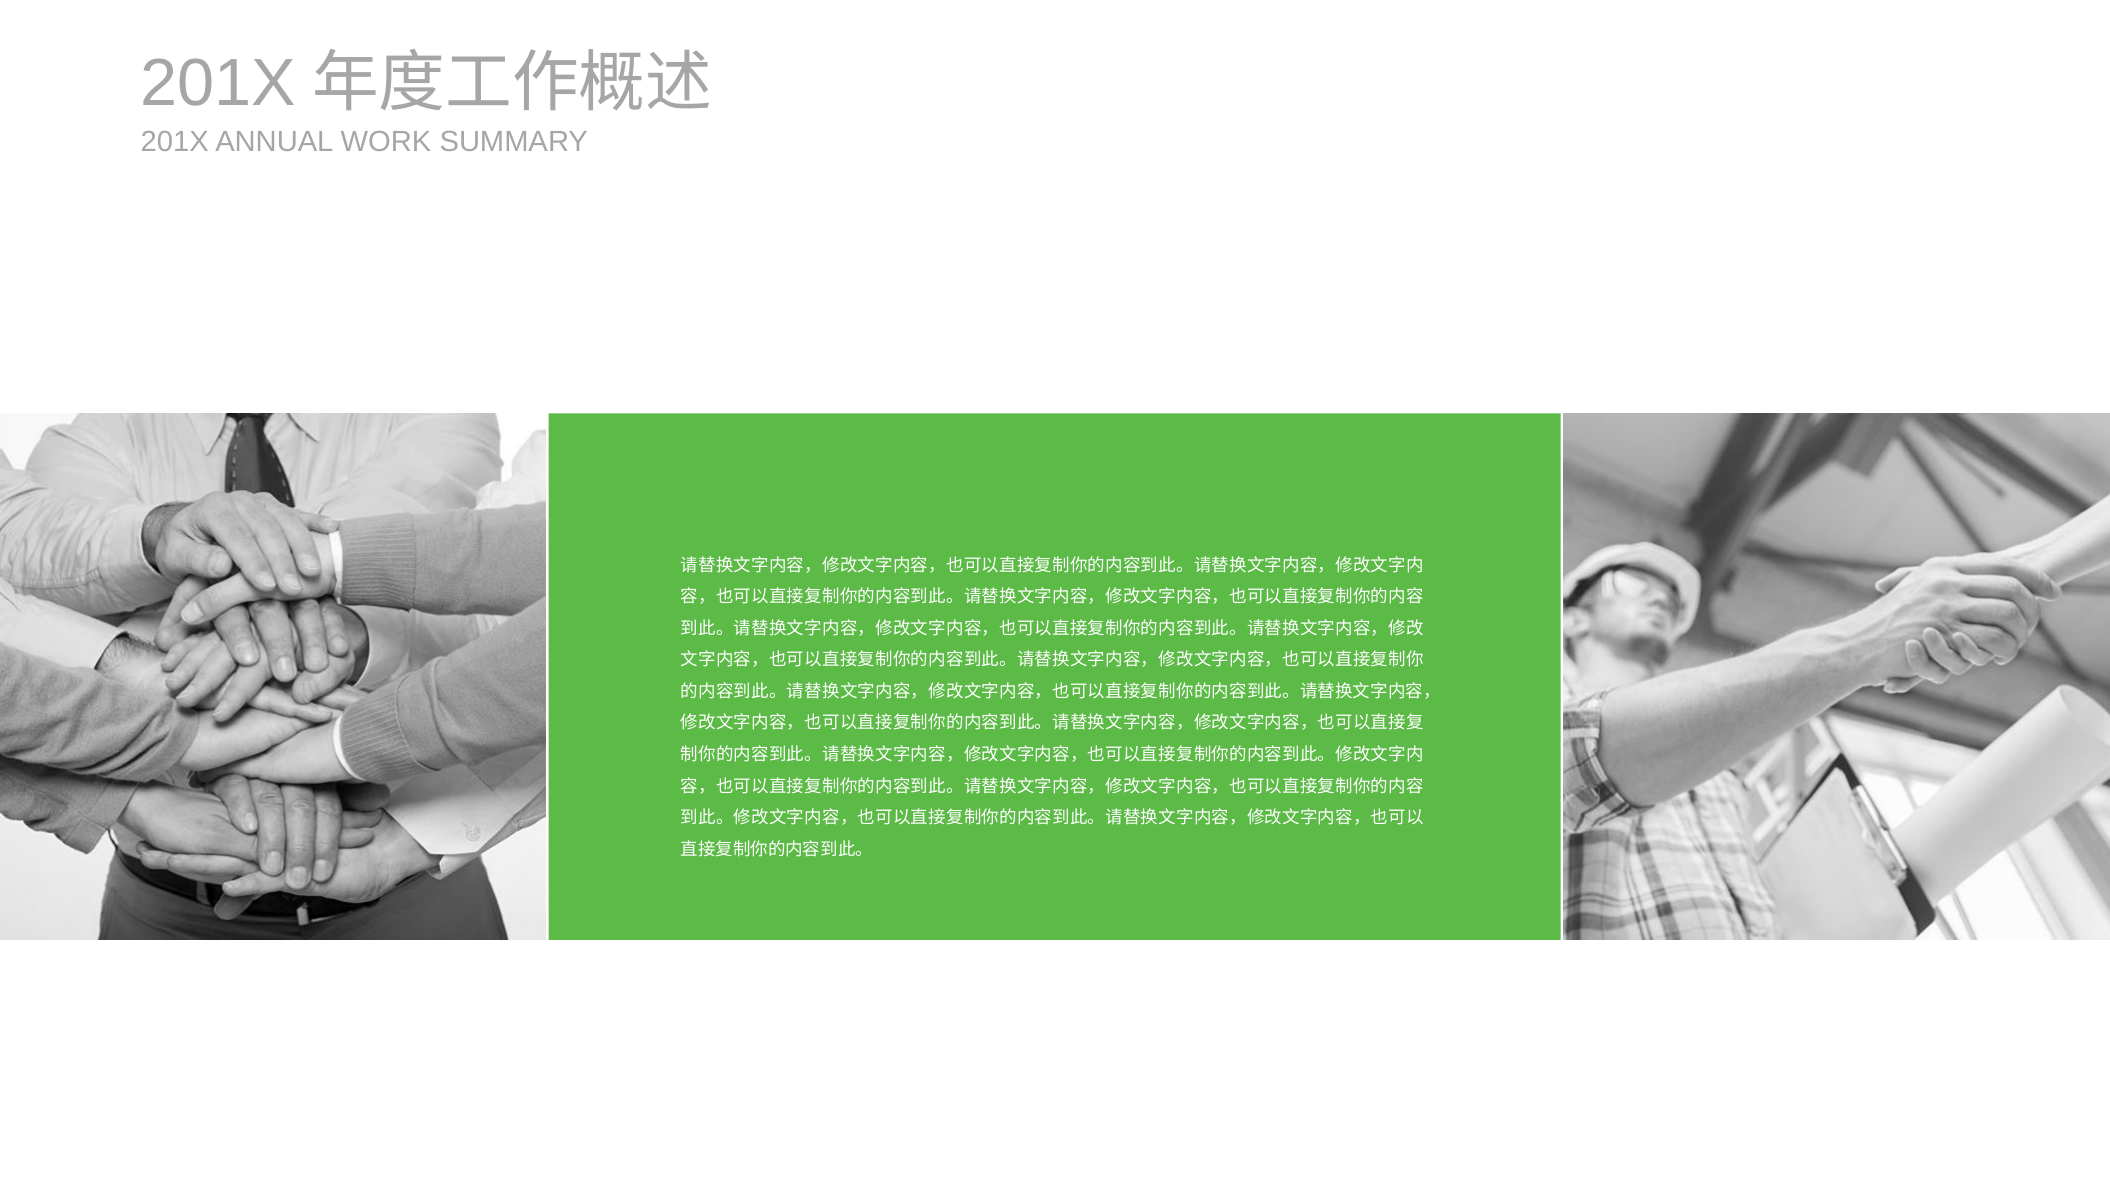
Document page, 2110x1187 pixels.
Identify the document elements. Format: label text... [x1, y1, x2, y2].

text_box [1562, 412, 2110, 941]
text_box 201X年度工作概述 [140, 38, 789, 119]
text_box 201X ANNUAL WORK SUMMARY [140, 122, 602, 158]
text_box [0, 412, 547, 941]
text_box 请替换文字内容，修改文字内容，也可以直接复制你的内容到此。请替换文字内容，修改文字内容，也可以直接复制你的内容到此。请替换文字内容，修改文字内容，也可以直接复制你的内容到此。请替换文字内容，修改文字内容，也可以直接复制你的内容到此。请替换文字内容，修改文字内容，也可以直接复制你的内容到此。请替换文字内容，修改文字内容，也可以直接复制你的内容到此。请替换文字内容，修改文字内容，也可以直接复制你的内容到此。请替换文字内容，修改文字内容，也可以直接复制你的内容到此。请替换文字内容，修改文字内容，也可以直接复制你的内容到此。请替换文字内容，修改文字内容，也可以直接复制你的内容到此。修改文字内容，也可以直接复制你的内容到此。请替换文字内容，修改文字内容，也可以直接复制你的内容到此。修改文字内容，也可以直接复制你的内容到此。请替换文字内容，修改文字内容，也可以直接复制你的内容到此。 [680, 542, 1425, 859]
text_box [548, 412, 1562, 941]
